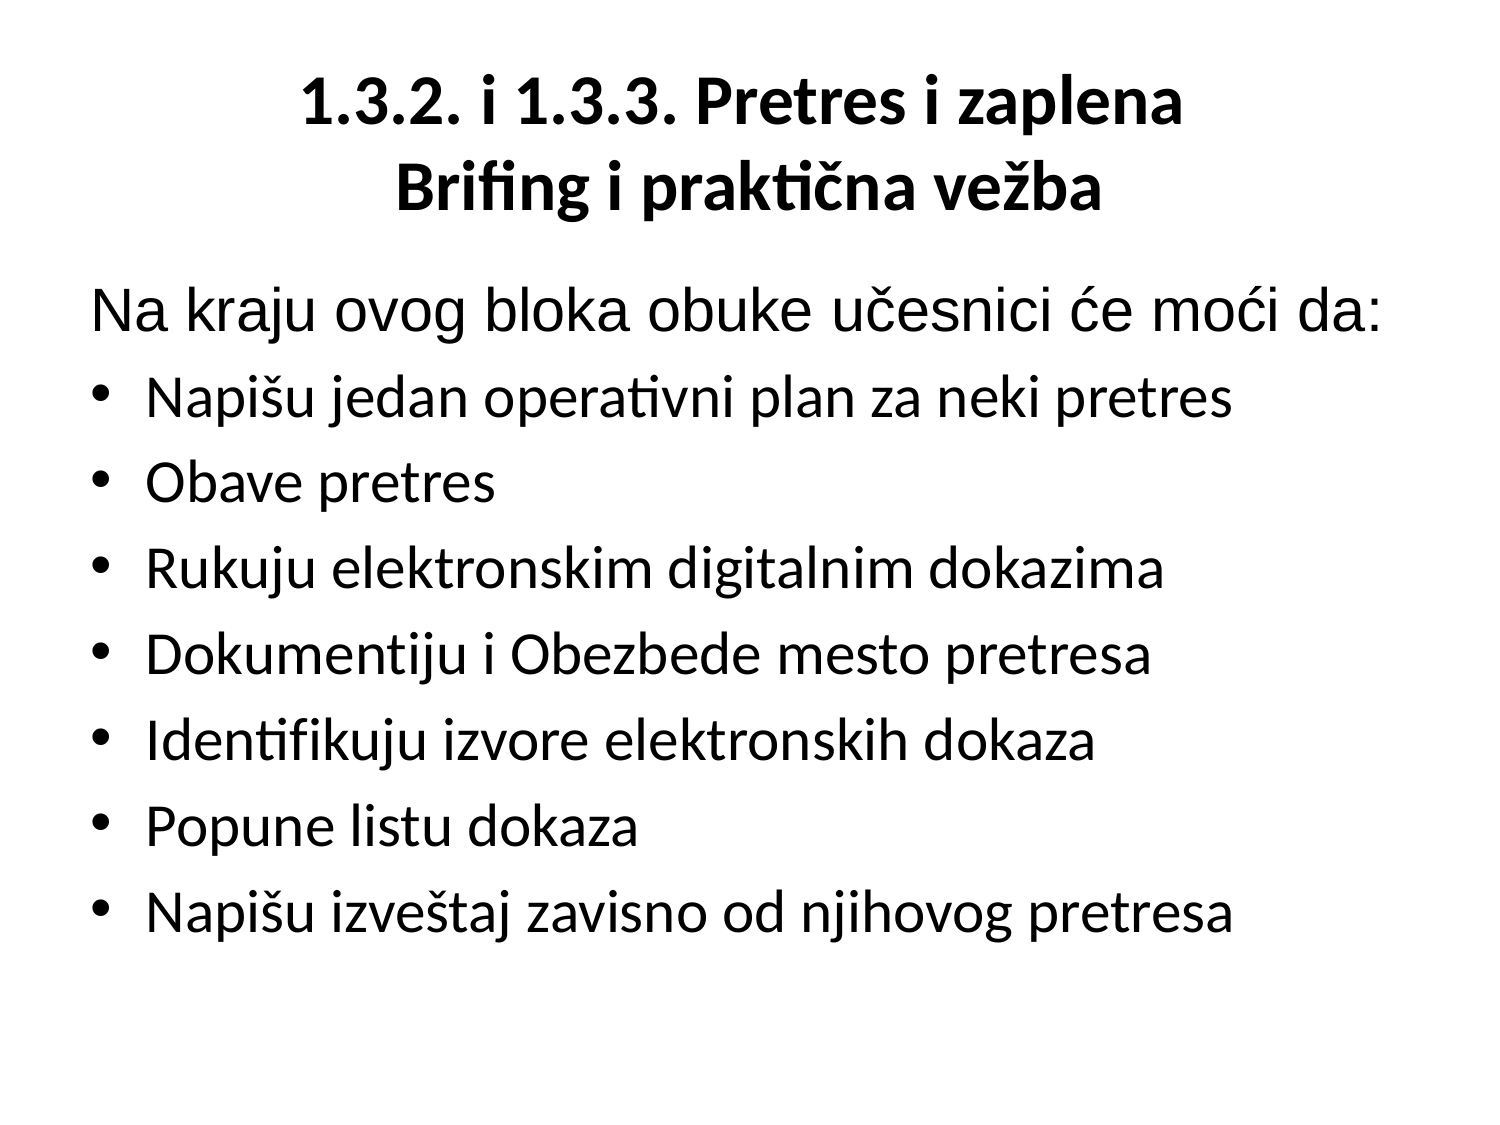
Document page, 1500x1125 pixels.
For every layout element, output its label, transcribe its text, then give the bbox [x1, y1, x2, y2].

title 1.3.2. i 1.3.3. Pretres i zaplena Brifing i praktična vežba [75, 45, 1425, 233]
list Na kraju ovog bloka obuke učesnici će moći da: Napišu jedan operativni plan za neki pretres Obave pretres Rukuju elektronskim digitalnim dokazima Dokumentiju i Obezbede mesto pretresa Identifikuju izvore elektronskih dokaza Popune listu dokaza Napišu izveštaj zavisno od njihovog pretresa [75, 262, 1425, 1005]
